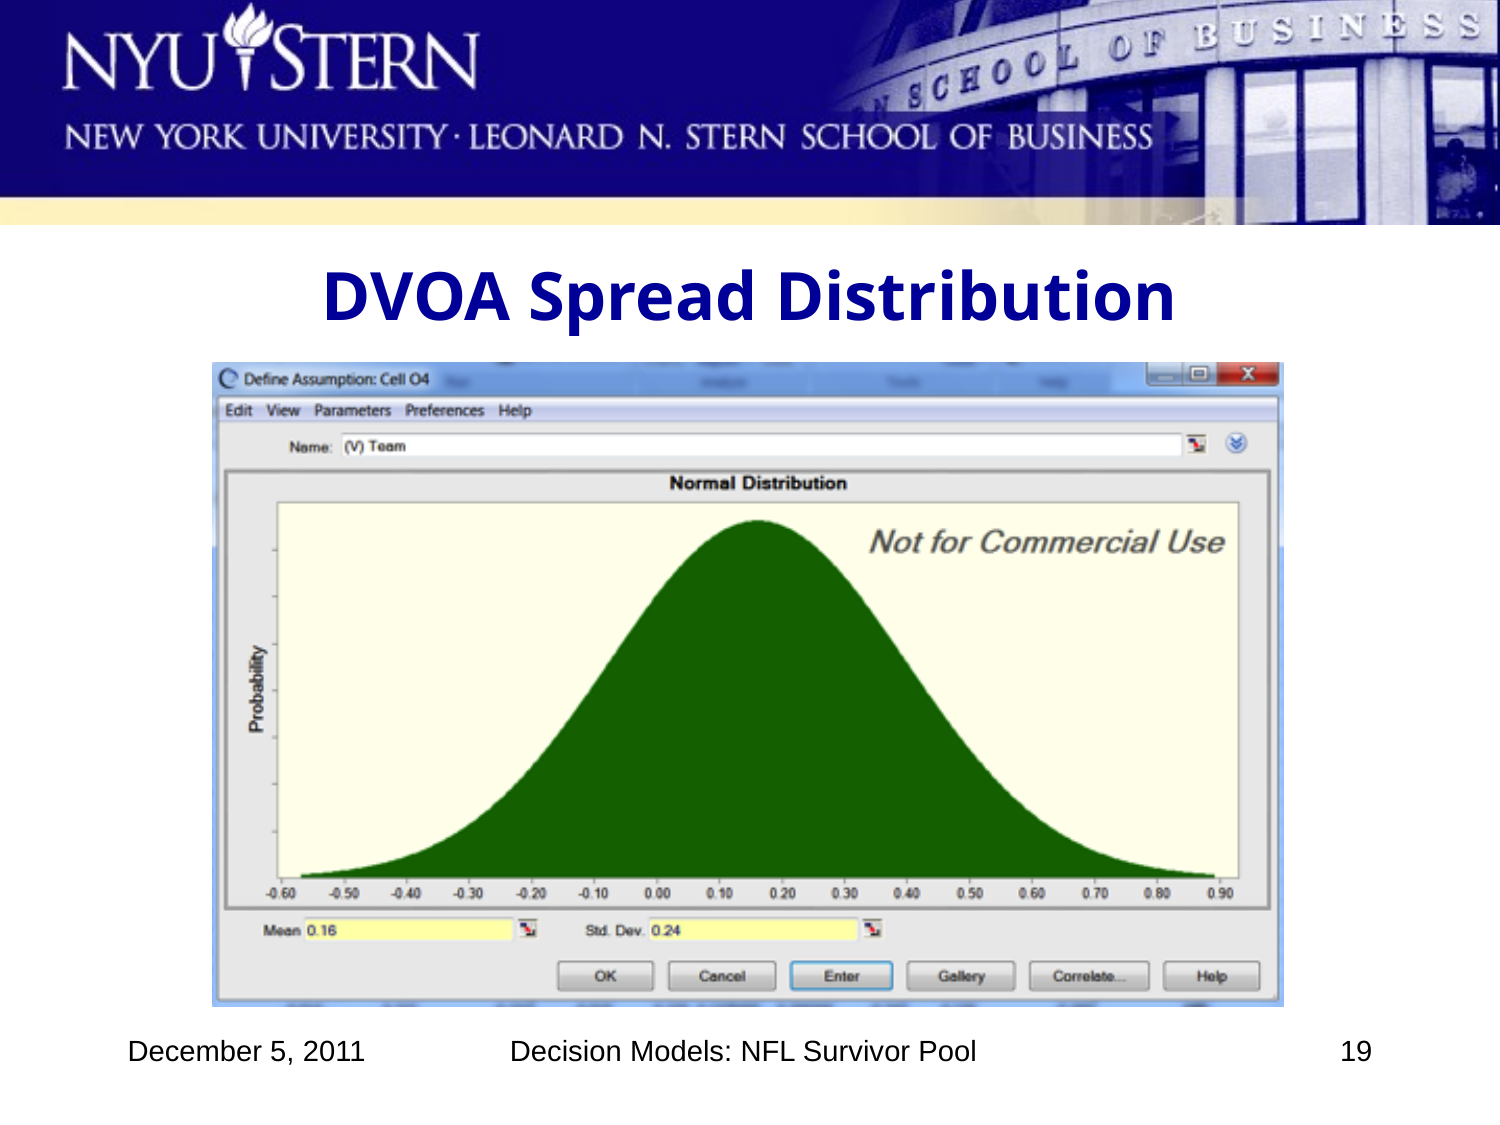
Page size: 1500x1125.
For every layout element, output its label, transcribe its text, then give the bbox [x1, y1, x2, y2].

slide_number 19 [1074, 1025, 1388, 1100]
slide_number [112, 1025, 425, 1100]
picture [212, 362, 1284, 1007]
footer Decision Models: NFL Survivor Pool [474, 1025, 1013, 1100]
title DVOA Spread Distribution [112, 224, 1388, 363]
picture [0, 0, 1500, 225]
